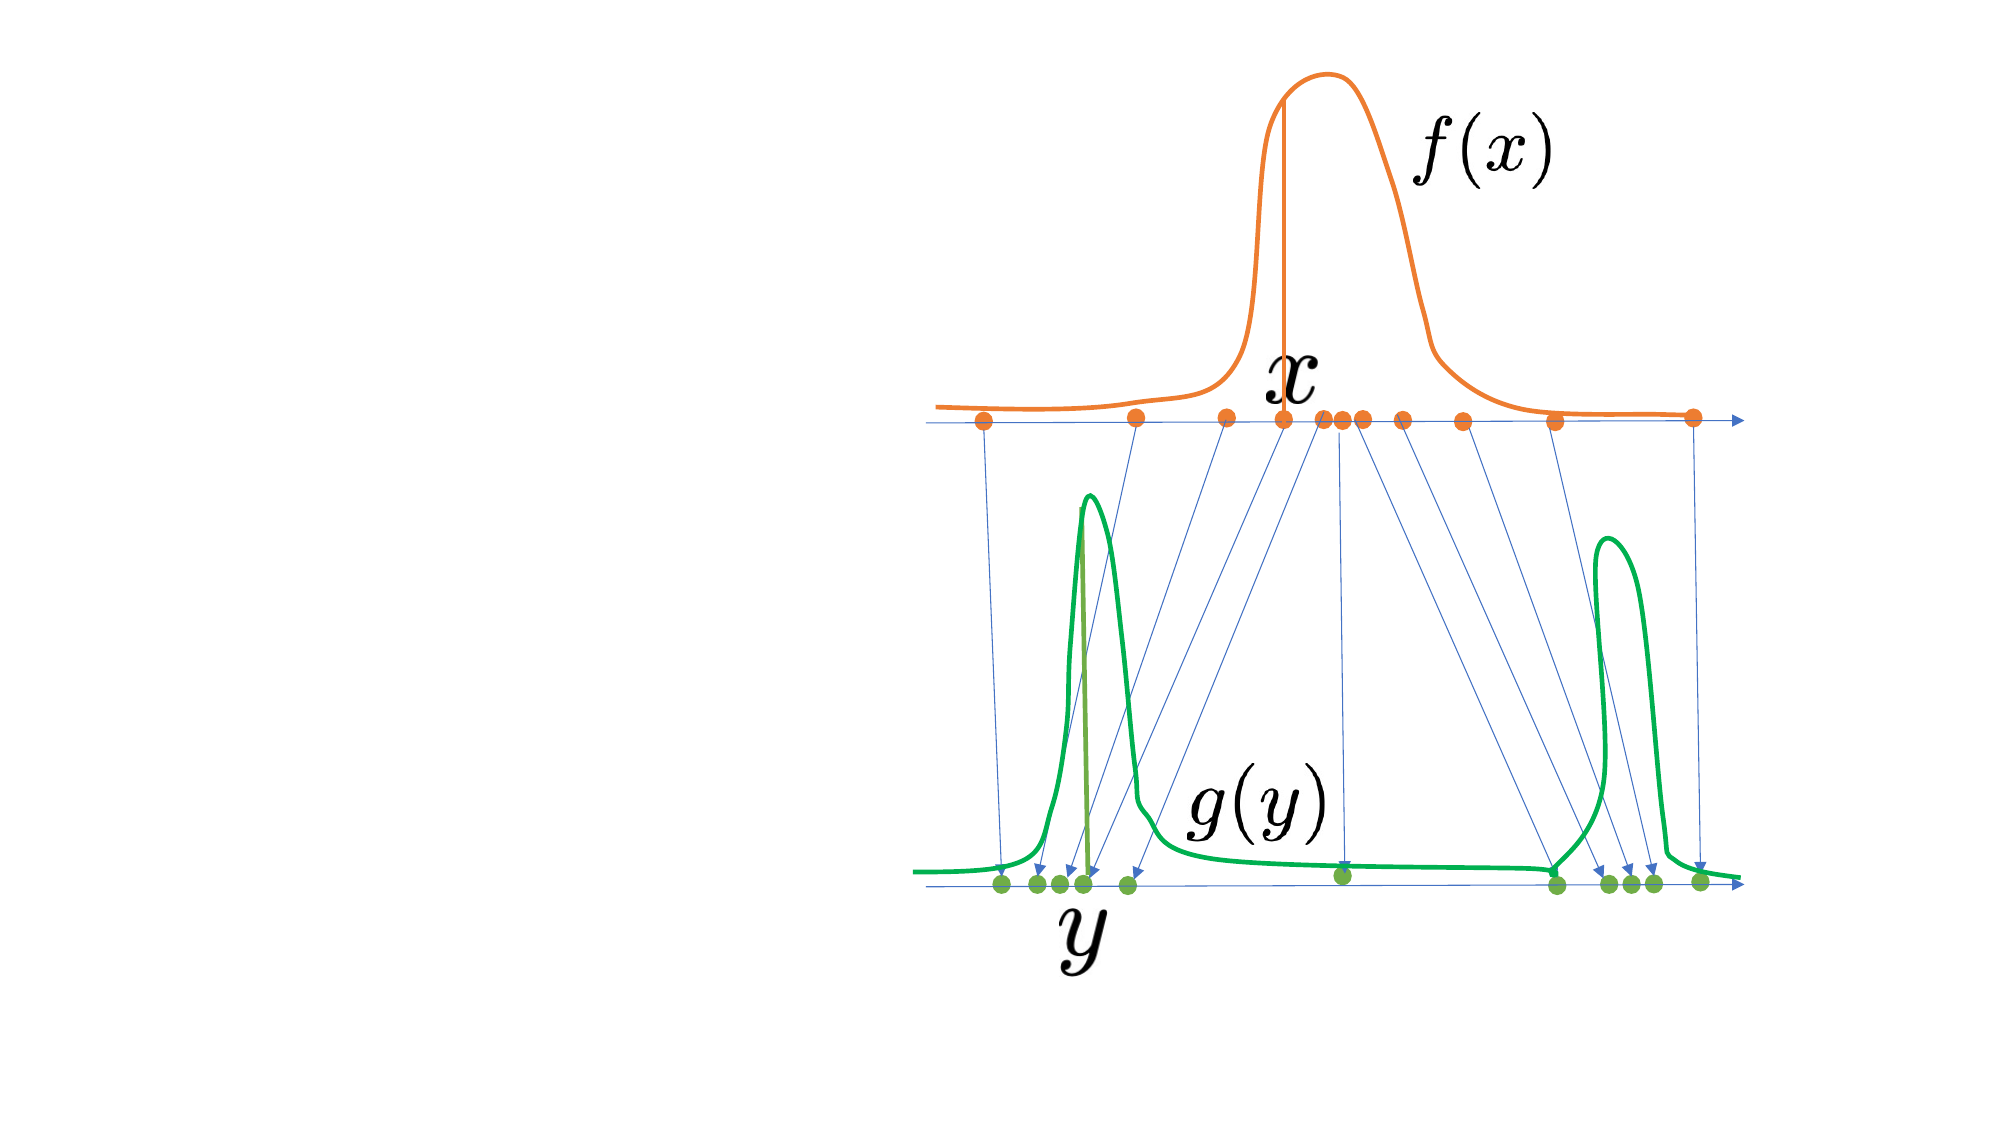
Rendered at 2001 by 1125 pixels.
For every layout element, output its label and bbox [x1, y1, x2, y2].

picture [1059, 908, 1108, 977]
text_box [1600, 887, 1618, 894]
text_box [1468, 427, 1549, 876]
text_box [983, 429, 1002, 876]
text_box [1644, 878, 1664, 884]
text_box [1339, 432, 1345, 874]
text_box [1324, 411, 1333, 420]
text_box [1354, 419, 1397, 878]
text_box [1119, 879, 1137, 884]
text_box [975, 424, 993, 431]
text_box [1133, 411, 1324, 880]
text_box [974, 411, 993, 420]
text_box [1693, 426, 1701, 874]
text_box [992, 875, 1011, 884]
text_box [1051, 887, 1069, 894]
text_box [1692, 887, 1709, 892]
text_box [1037, 426, 1067, 876]
text_box [1548, 879, 1567, 884]
text_box [1394, 412, 1410, 419]
text_box [1074, 887, 1092, 894]
picture [1266, 355, 1283, 404]
text_box [1029, 887, 1046, 894]
text_box [1684, 408, 1703, 420]
text_box [1397, 414, 1604, 879]
text_box [1548, 887, 1567, 896]
picture [1284, 355, 1319, 404]
picture [1413, 112, 1551, 189]
text_box [1074, 878, 1093, 884]
text_box [1604, 712, 1741, 879]
picture [1187, 763, 1325, 845]
text_box [1119, 887, 1137, 896]
text_box [1324, 423, 1333, 430]
text_box [1333, 875, 1352, 884]
text_box [1324, 864, 1354, 876]
text_box [1081, 506, 1088, 875]
text_box [993, 888, 1010, 894]
text_box [1333, 411, 1352, 420]
text_box [1691, 878, 1710, 884]
text_box [1600, 877, 1619, 884]
text_box [1002, 847, 1037, 873]
text_box [1685, 423, 1702, 428]
text_box [1622, 877, 1641, 884]
text_box [1067, 419, 1133, 878]
text_box [1126, 409, 1142, 419]
text_box [1549, 427, 1654, 876]
text_box [1623, 887, 1641, 894]
text_box [1028, 875, 1047, 884]
text_box [1353, 412, 1373, 420]
text_box [1050, 876, 1070, 884]
text_box [935, 73, 1701, 417]
text_box [1645, 887, 1663, 894]
text_box [912, 868, 983, 874]
text_box [1089, 428, 1133, 879]
text_box [1334, 423, 1352, 431]
